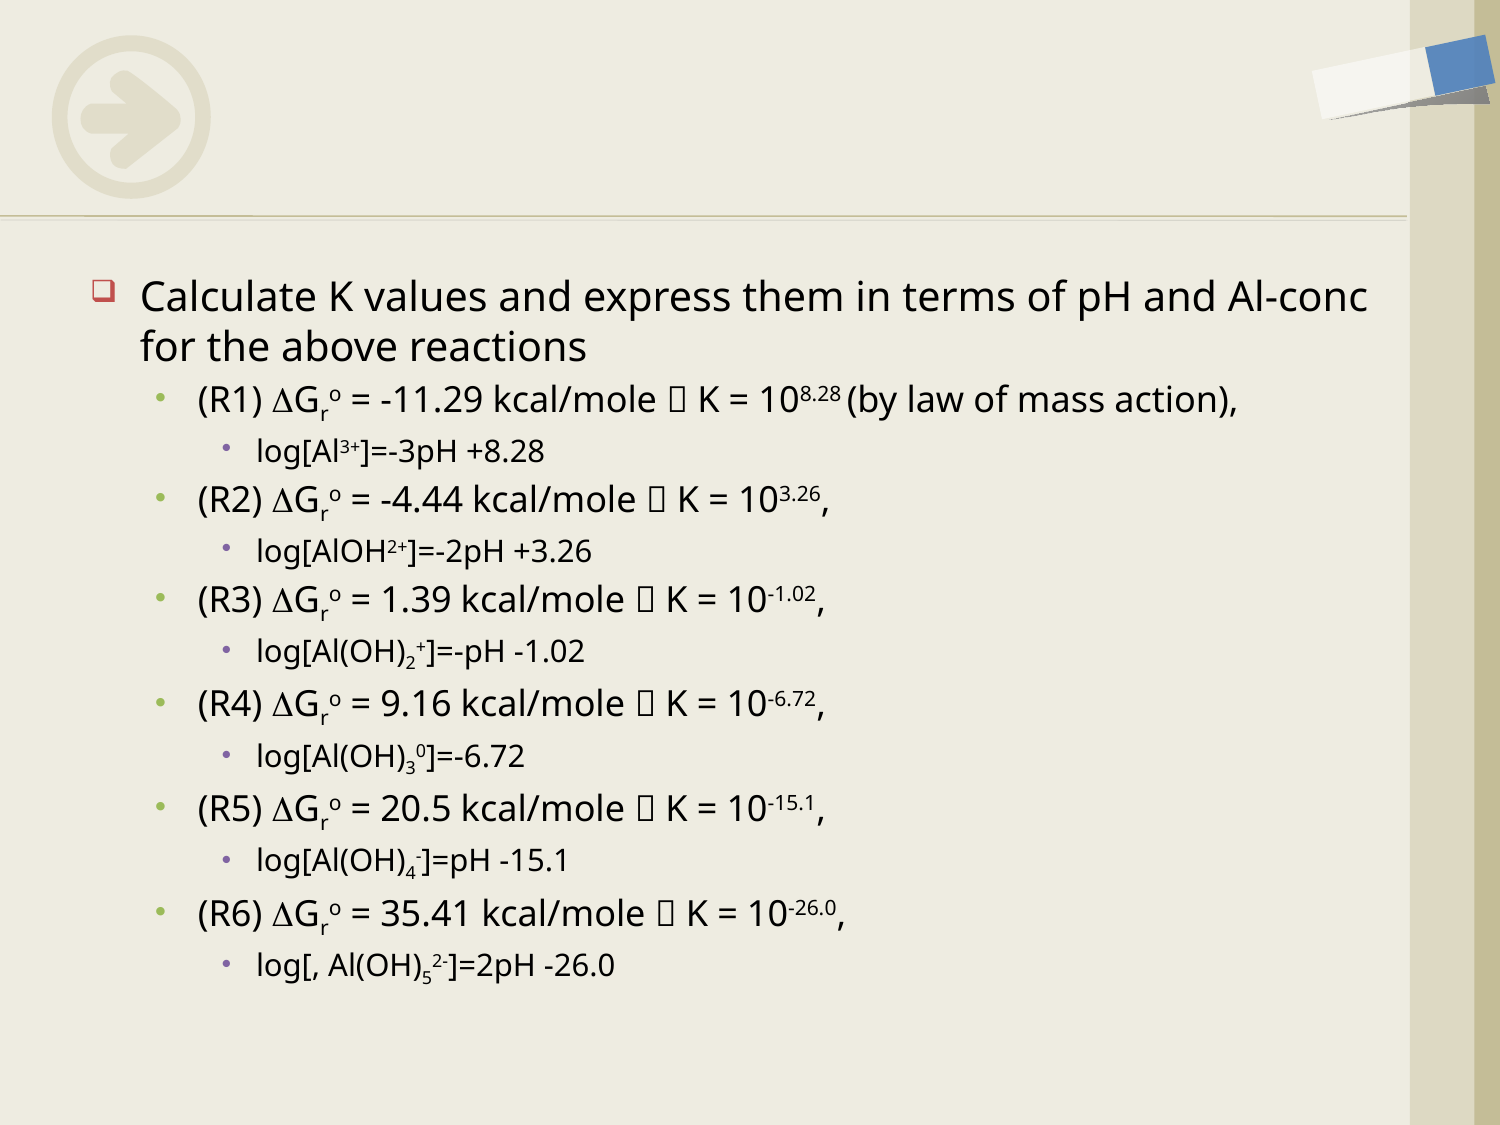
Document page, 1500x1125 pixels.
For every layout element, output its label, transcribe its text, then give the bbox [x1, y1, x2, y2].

list Calculate K values and express them in terms of pH and Al-conc for the above reactions (R1) DGro = -11.29 kcal/mole  K = 108.28 (by law of mass action), log[Al3+]=-3pH +8.28 (R2) DGro = -4.44 kcal/mole  K = 103.26, log[AlOH2+]=-2pH +3.26 (R3) DGro = 1.39 kcal/mole  K = 10-1.02, log[Al(OH)2+]=-pH -1.02 (R4) DGro = 9.16 kcal/mole  K = 10-6.72, log[Al(OH)30]=-6.72 (R5) DGro = 20.5 kcal/mole  K = 10-15.1, log[Al(OH)4-]=pH -15.1 (R6) DGro = 35.41 kcal/mole  K = 10-26.0, log[, Al(OH)52-]=2pH -26.0 [75, 262, 1406, 1005]
